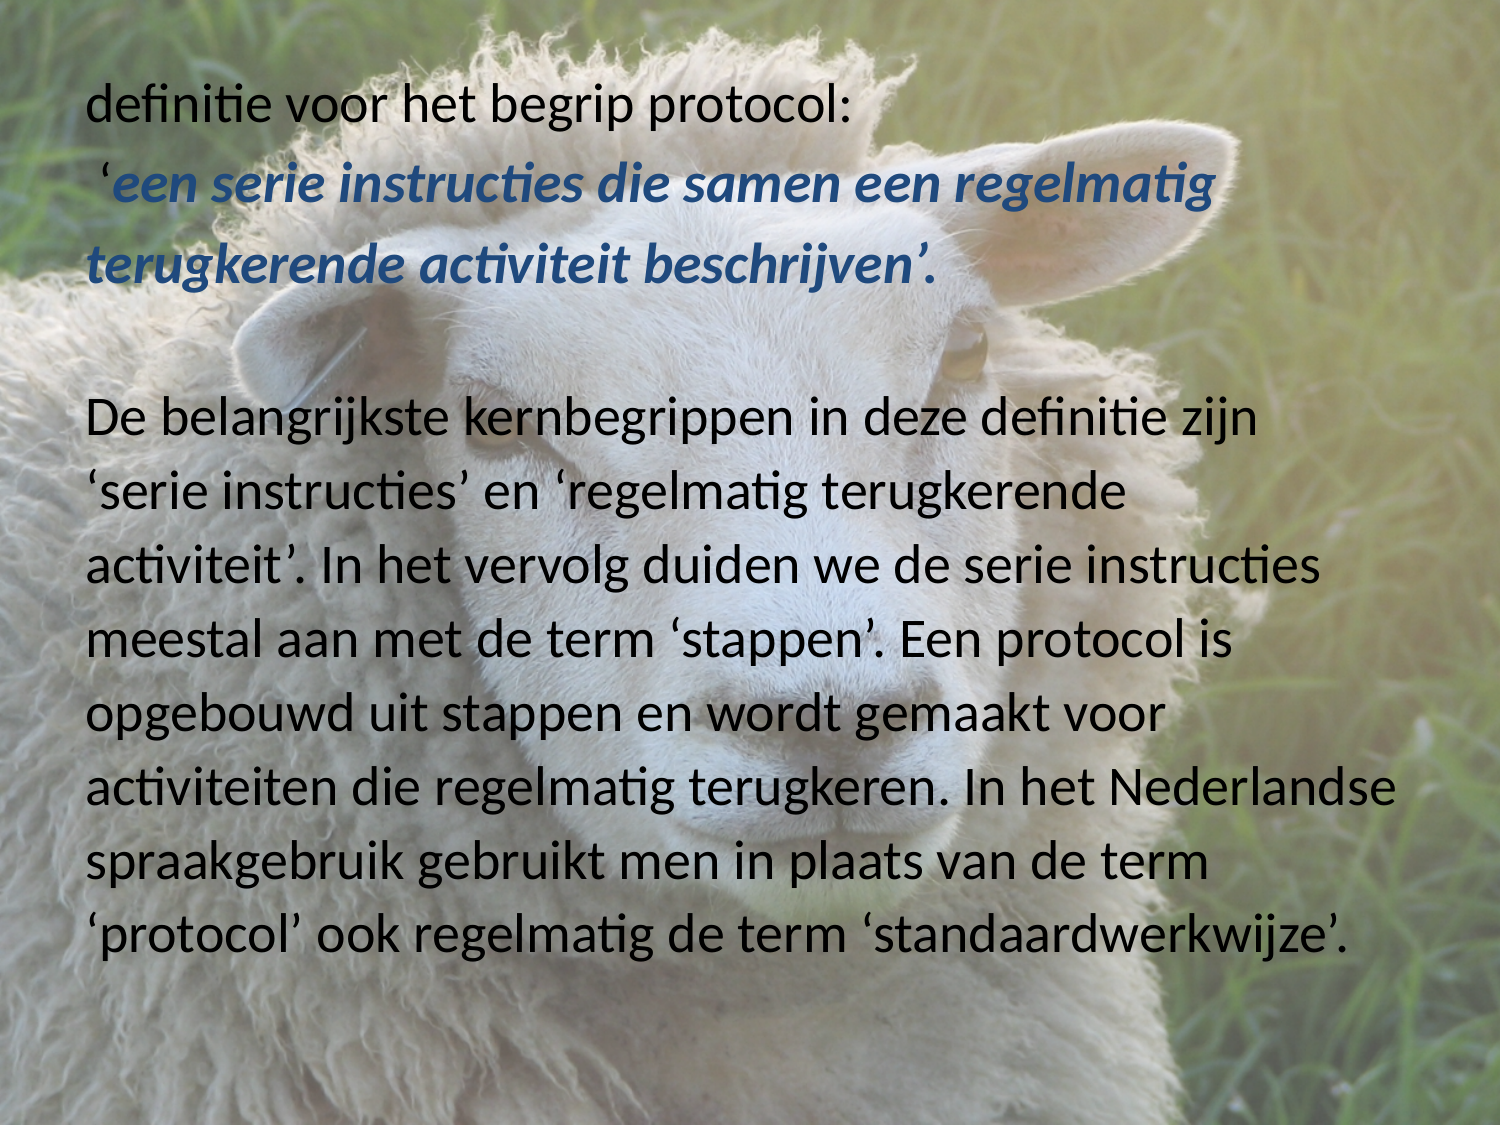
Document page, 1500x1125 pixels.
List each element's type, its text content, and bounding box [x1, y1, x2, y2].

list definitie voor het begrip protocol: ‘een serie instructies die samen een regelmatig terugkerende activiteit beschrijven’. De belangrijkste kernbegrippen in deze definitie zijn ‘serie instructies’ en ‘regelmatig terugkerende activiteit’. In het vervolg duiden we de serie instructies meestal aan met de term ‘stappen’. Een protocol is opgebouwd uit stappen en wordt gemaakt voor activiteiten die regelmatig terugkeren. In het Nederlandse spraakgebruik gebruikt men in plaats van de term ‘protocol’ ook regelmatig de term ‘standaardwerkwijze’. [70, 58, 1425, 1005]
